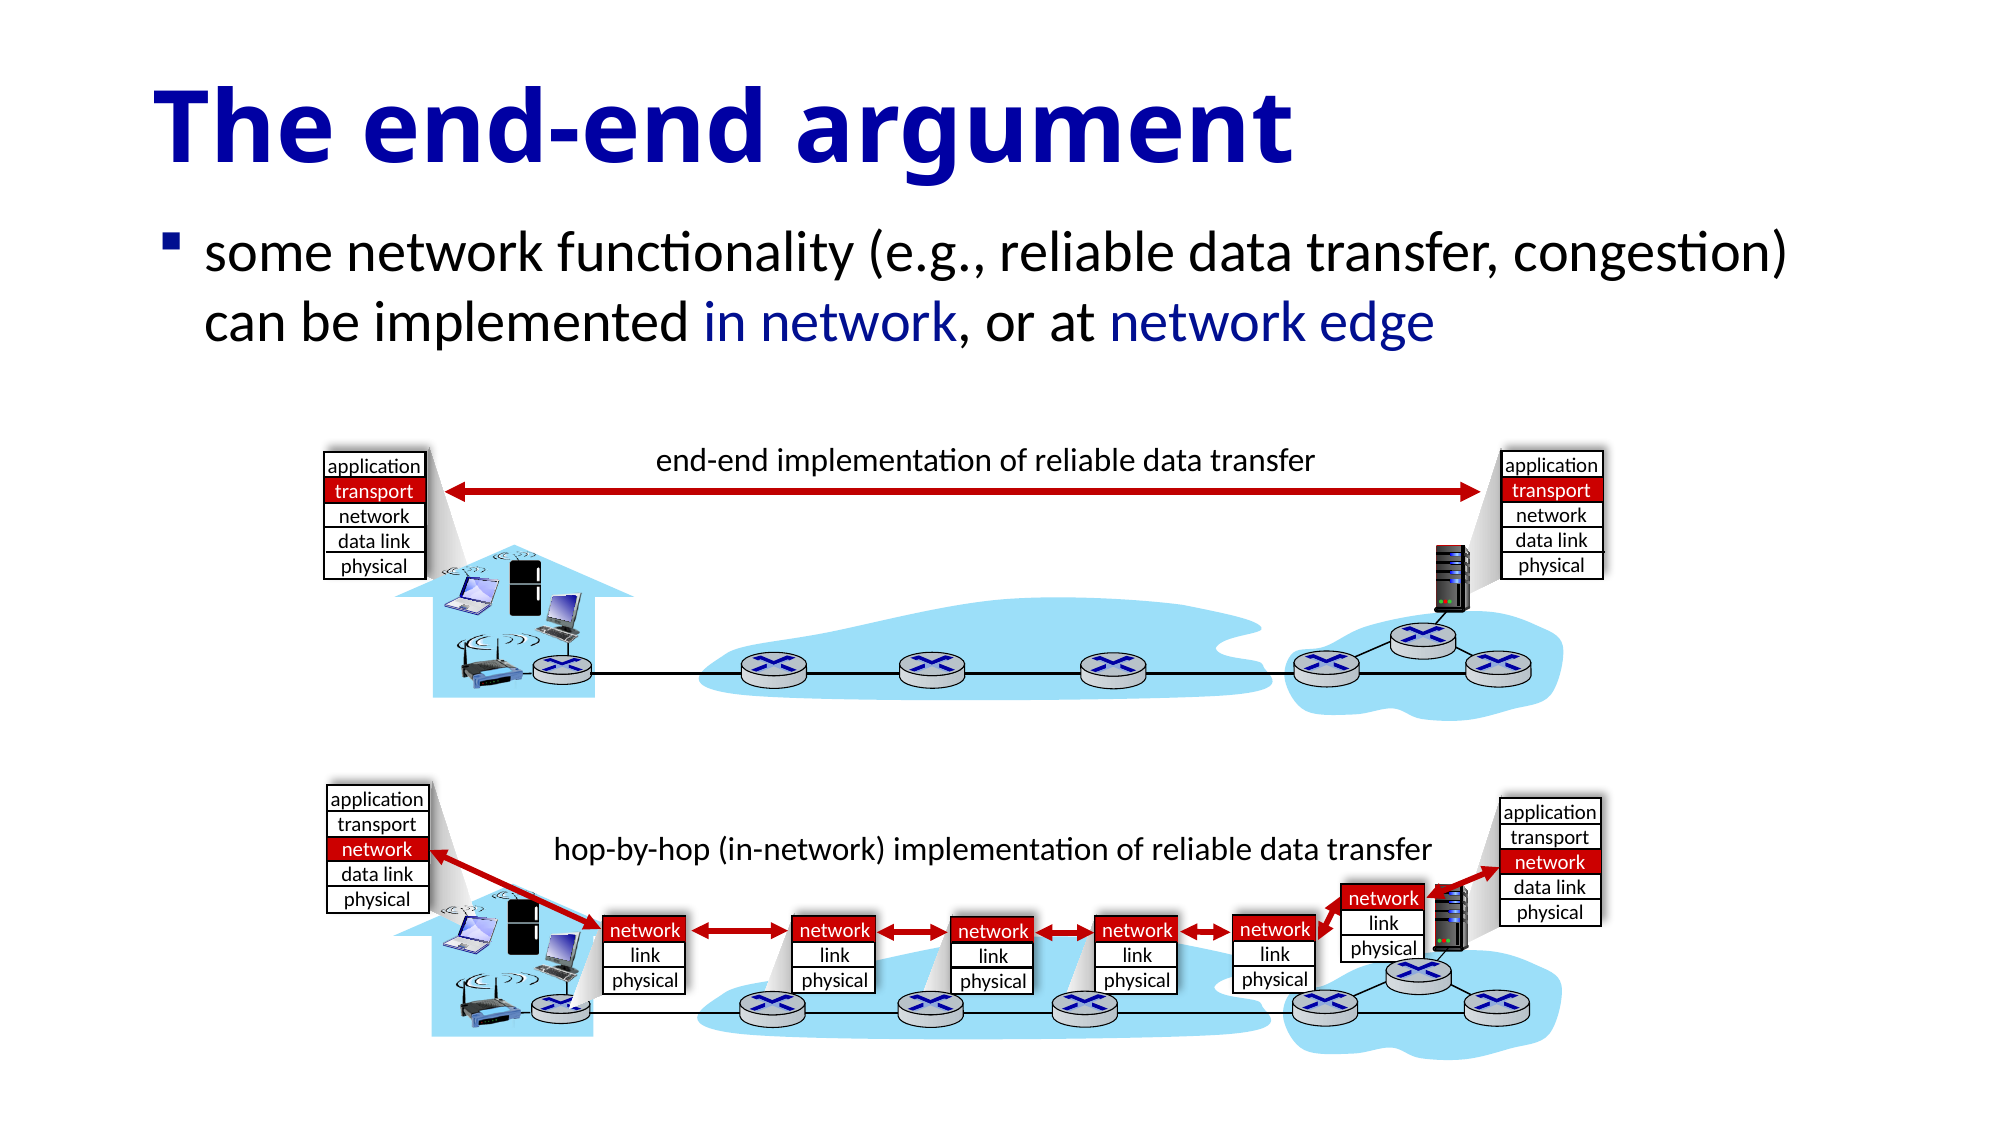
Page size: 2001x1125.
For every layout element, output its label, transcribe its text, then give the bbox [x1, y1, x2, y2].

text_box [310, 778, 1617, 1061]
title The end-end argument [137, 56, 1863, 204]
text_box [307, 431, 1619, 722]
text_box some network functionality (e.g., reliable data transfer, congestion) can be implemented in network, or at network edge [143, 206, 1862, 361]
